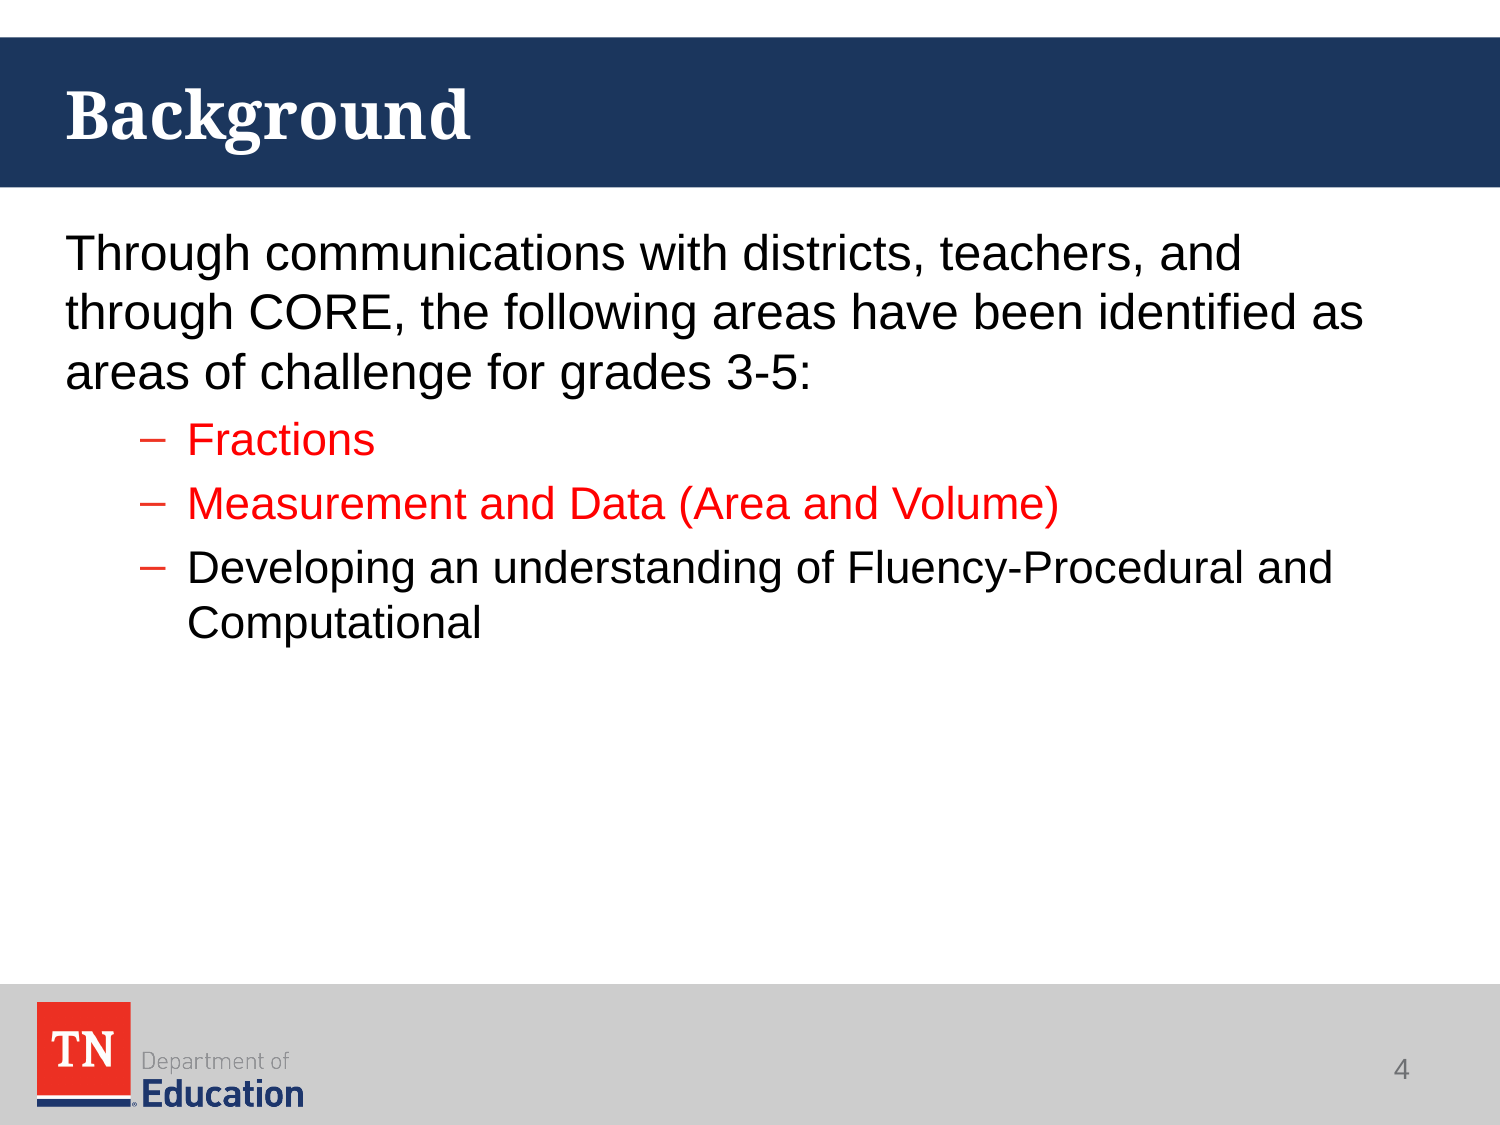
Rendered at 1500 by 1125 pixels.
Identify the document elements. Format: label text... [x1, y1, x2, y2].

picture [37, 1002, 303, 1107]
list Through communications with districts, teachers, and through CORE, the following areas have been identified as areas of challenge for grades 3-5: Fractions Measurement and Data (Area and Volume) Developing an understanding of Fluency-Procedural and Computational [50, 212, 1425, 955]
title Background [50, 37, 1413, 188]
slide_number 4 [1350, 1042, 1425, 1103]
